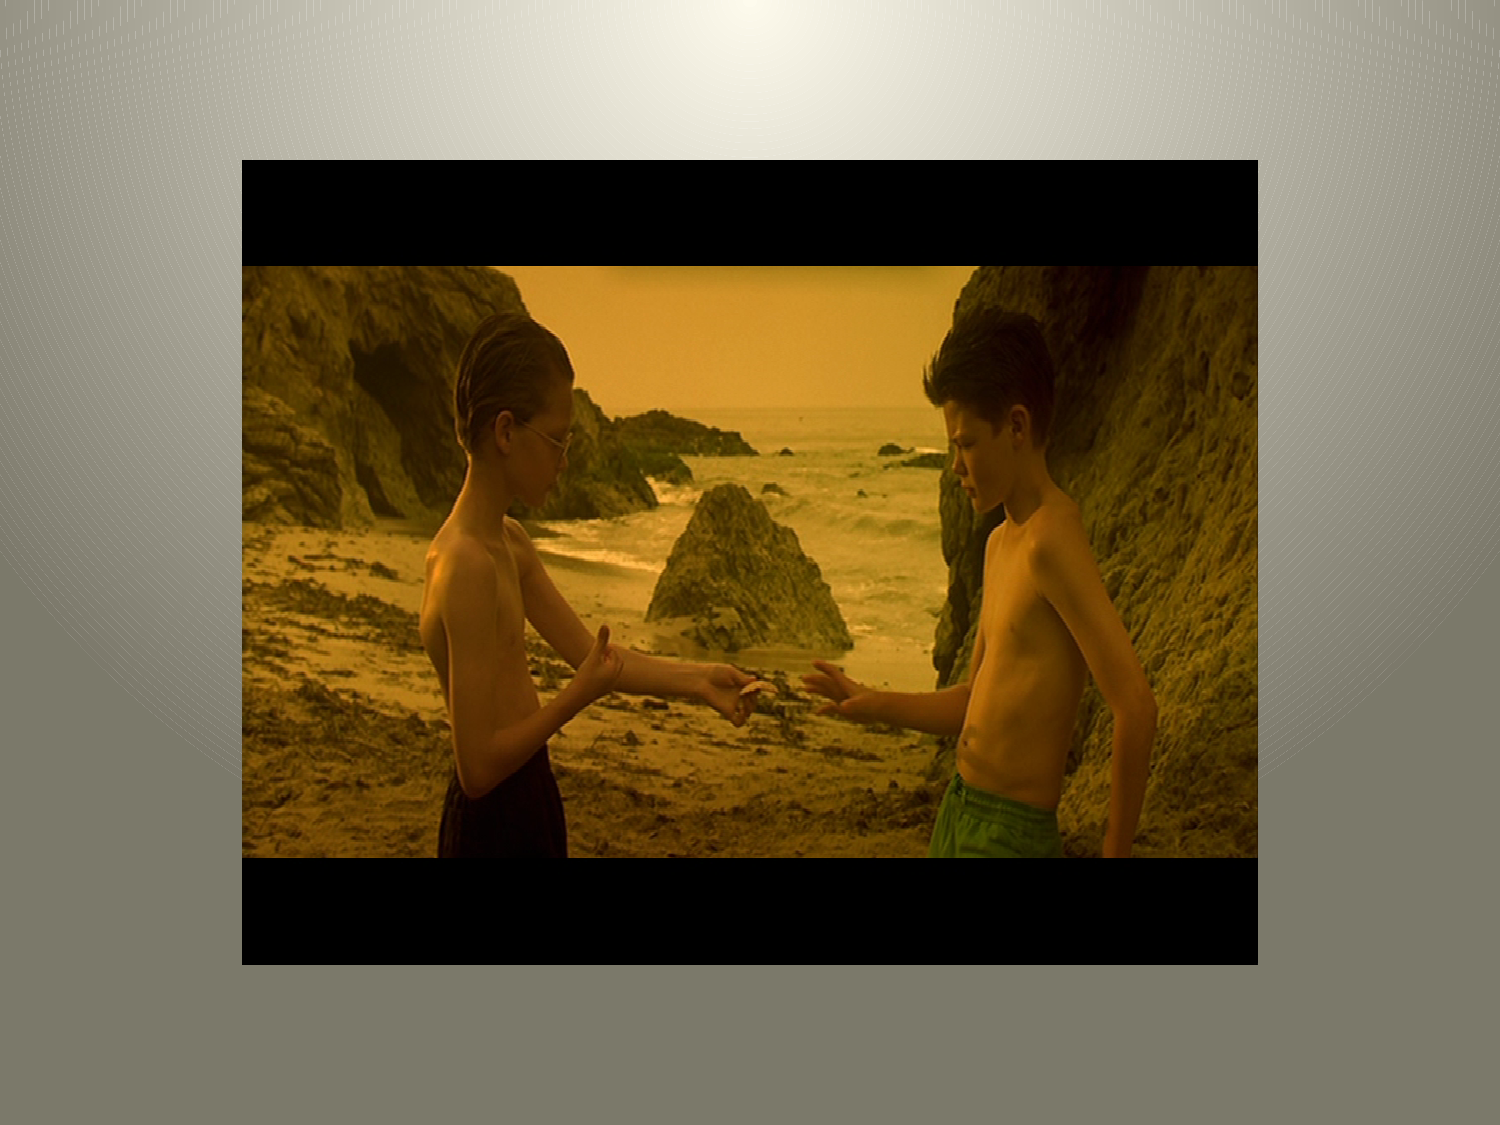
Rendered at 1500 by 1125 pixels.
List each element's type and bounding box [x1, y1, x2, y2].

picture [241, 160, 1259, 965]
